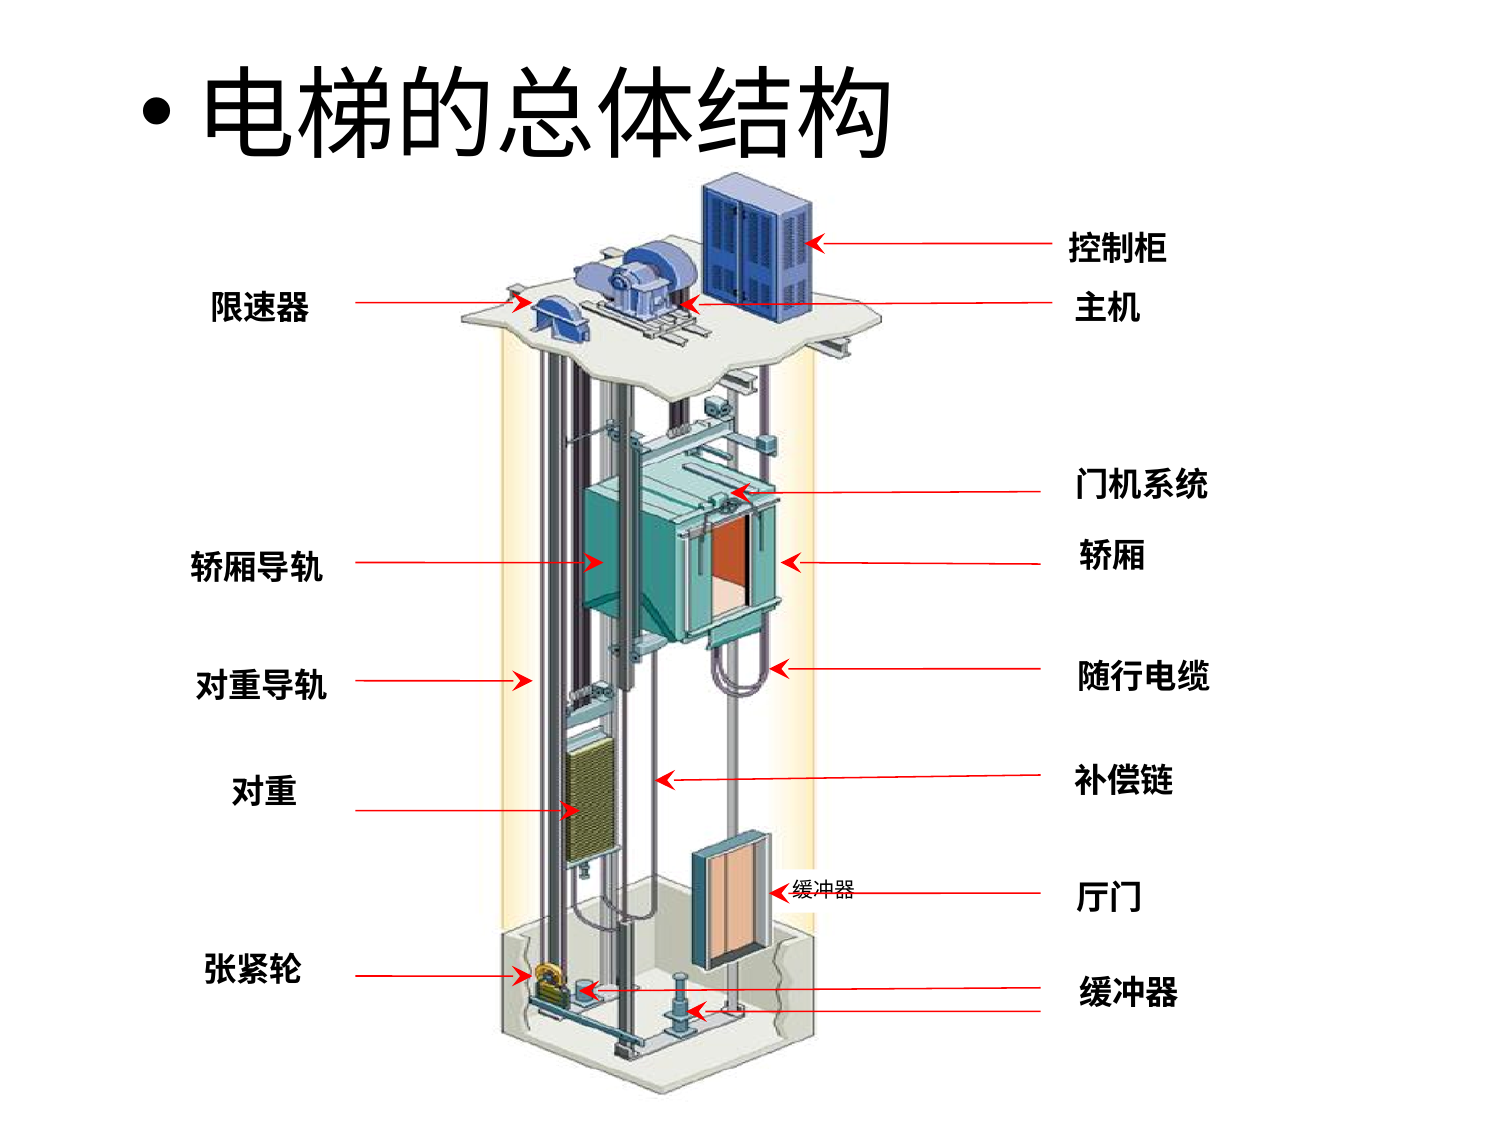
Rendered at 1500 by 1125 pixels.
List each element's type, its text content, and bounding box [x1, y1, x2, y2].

list 电梯的总体结构 [124, 42, 1249, 190]
picture [435, 1012, 894, 1113]
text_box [154, 219, 1260, 1012]
picture [435, 160, 894, 219]
